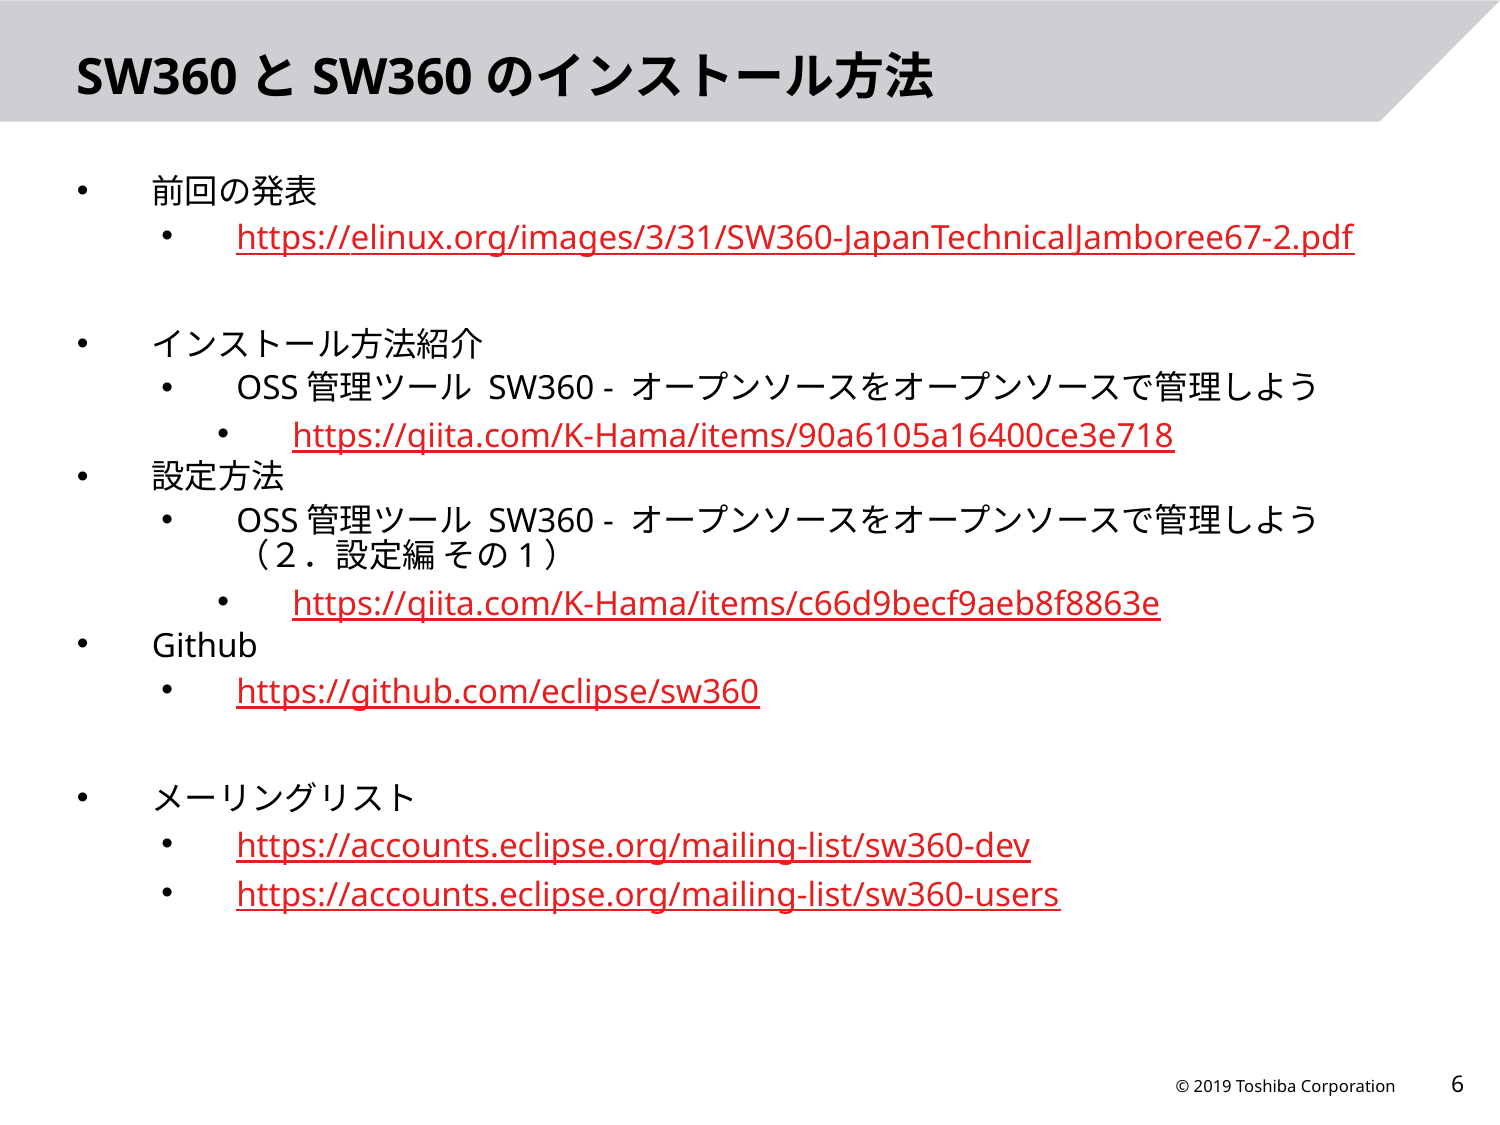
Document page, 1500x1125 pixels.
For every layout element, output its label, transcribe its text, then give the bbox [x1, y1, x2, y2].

list 前回の発表 https://elinux.org/images/3/31/SW360-JapanTechnicalJamboree67-2.pdf インストール方法紹介 OSS管理ツール SW360 - オープンソースをオープンソースで管理しよう https://qiita.com/K-Hama/items/90a6105a16400ce3e718 設定方法 OSS管理ツール SW360 - オープンソースをオープンソースで管理しよう （２．設定編 その1） https://qiita.com/K-Hama/items/c66d9becf9aeb8f8863e Github https://github.com/eclipse/sw360 メーリングリスト https://accounts.eclipse.org/mailing-list/sw360-dev https://accounts.eclipse.org/mailing-list/sw360-users [76, 162, 1377, 243]
title SW360とSW360のインストール方法 [0, 0, 1500, 123]
